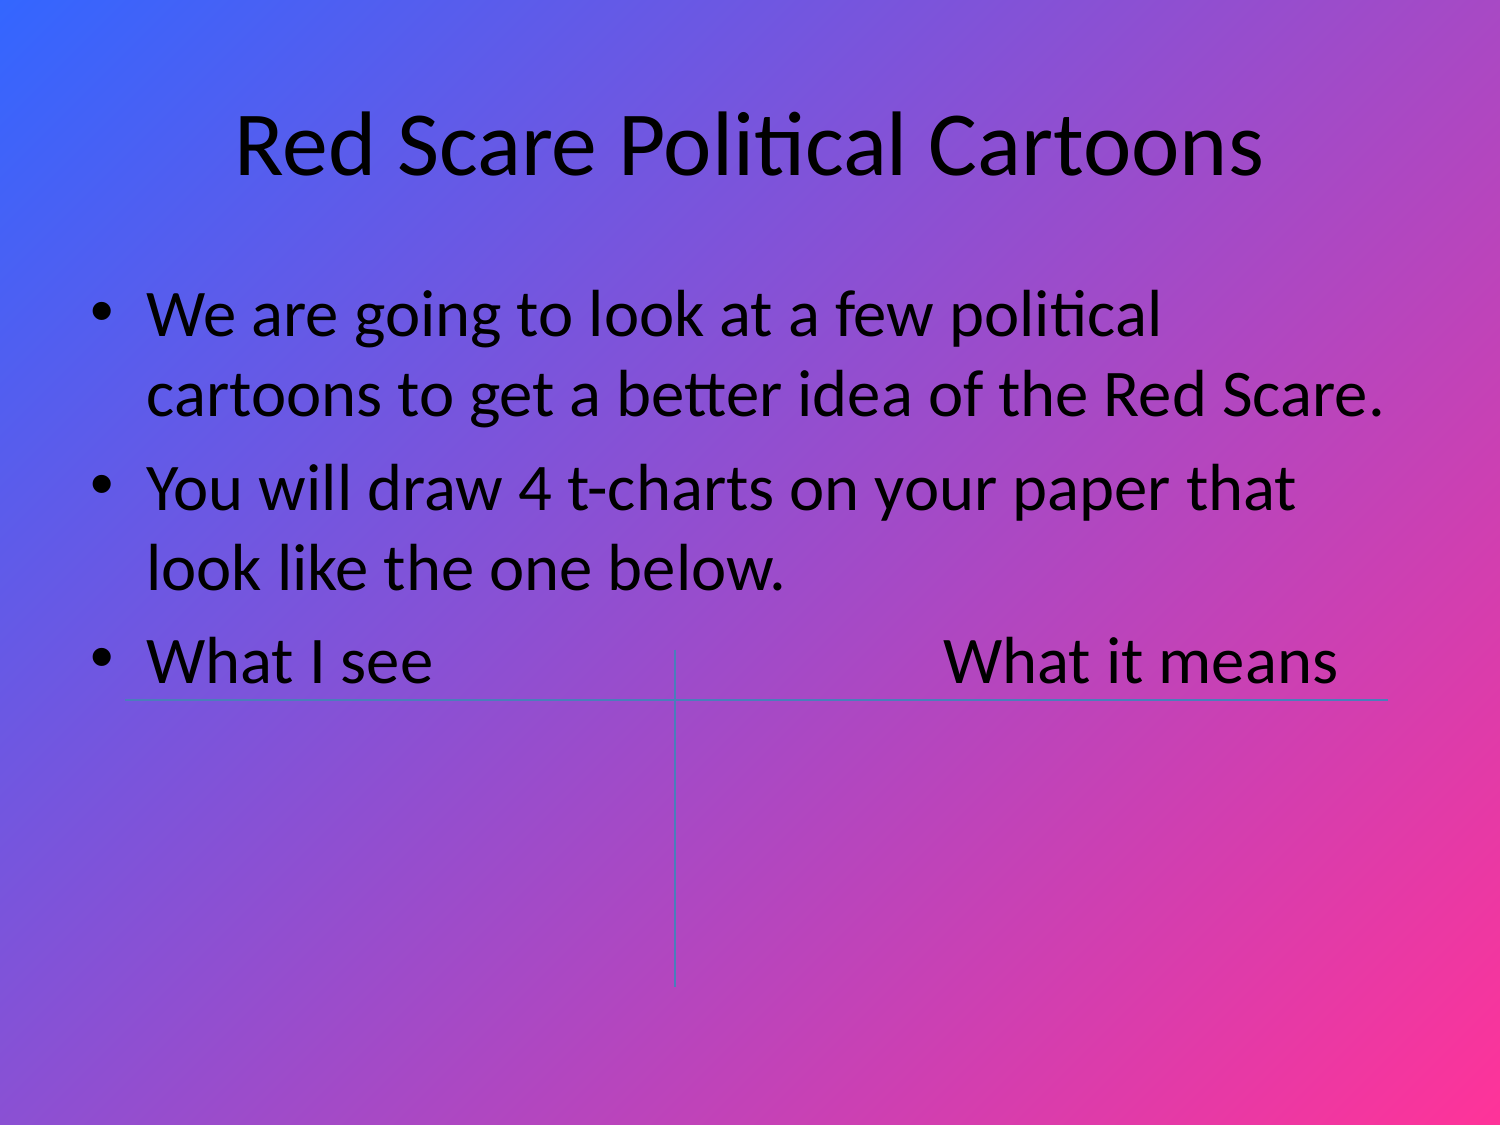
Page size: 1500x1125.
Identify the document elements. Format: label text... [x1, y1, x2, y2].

title Red Scare Political Cartoons [75, 45, 1425, 233]
list We are going to look at a few political cartoons to get a better idea of the Red Scare. You will draw 4 t-charts on your paper that look like the one below. What I see What it means [75, 262, 1425, 1005]
